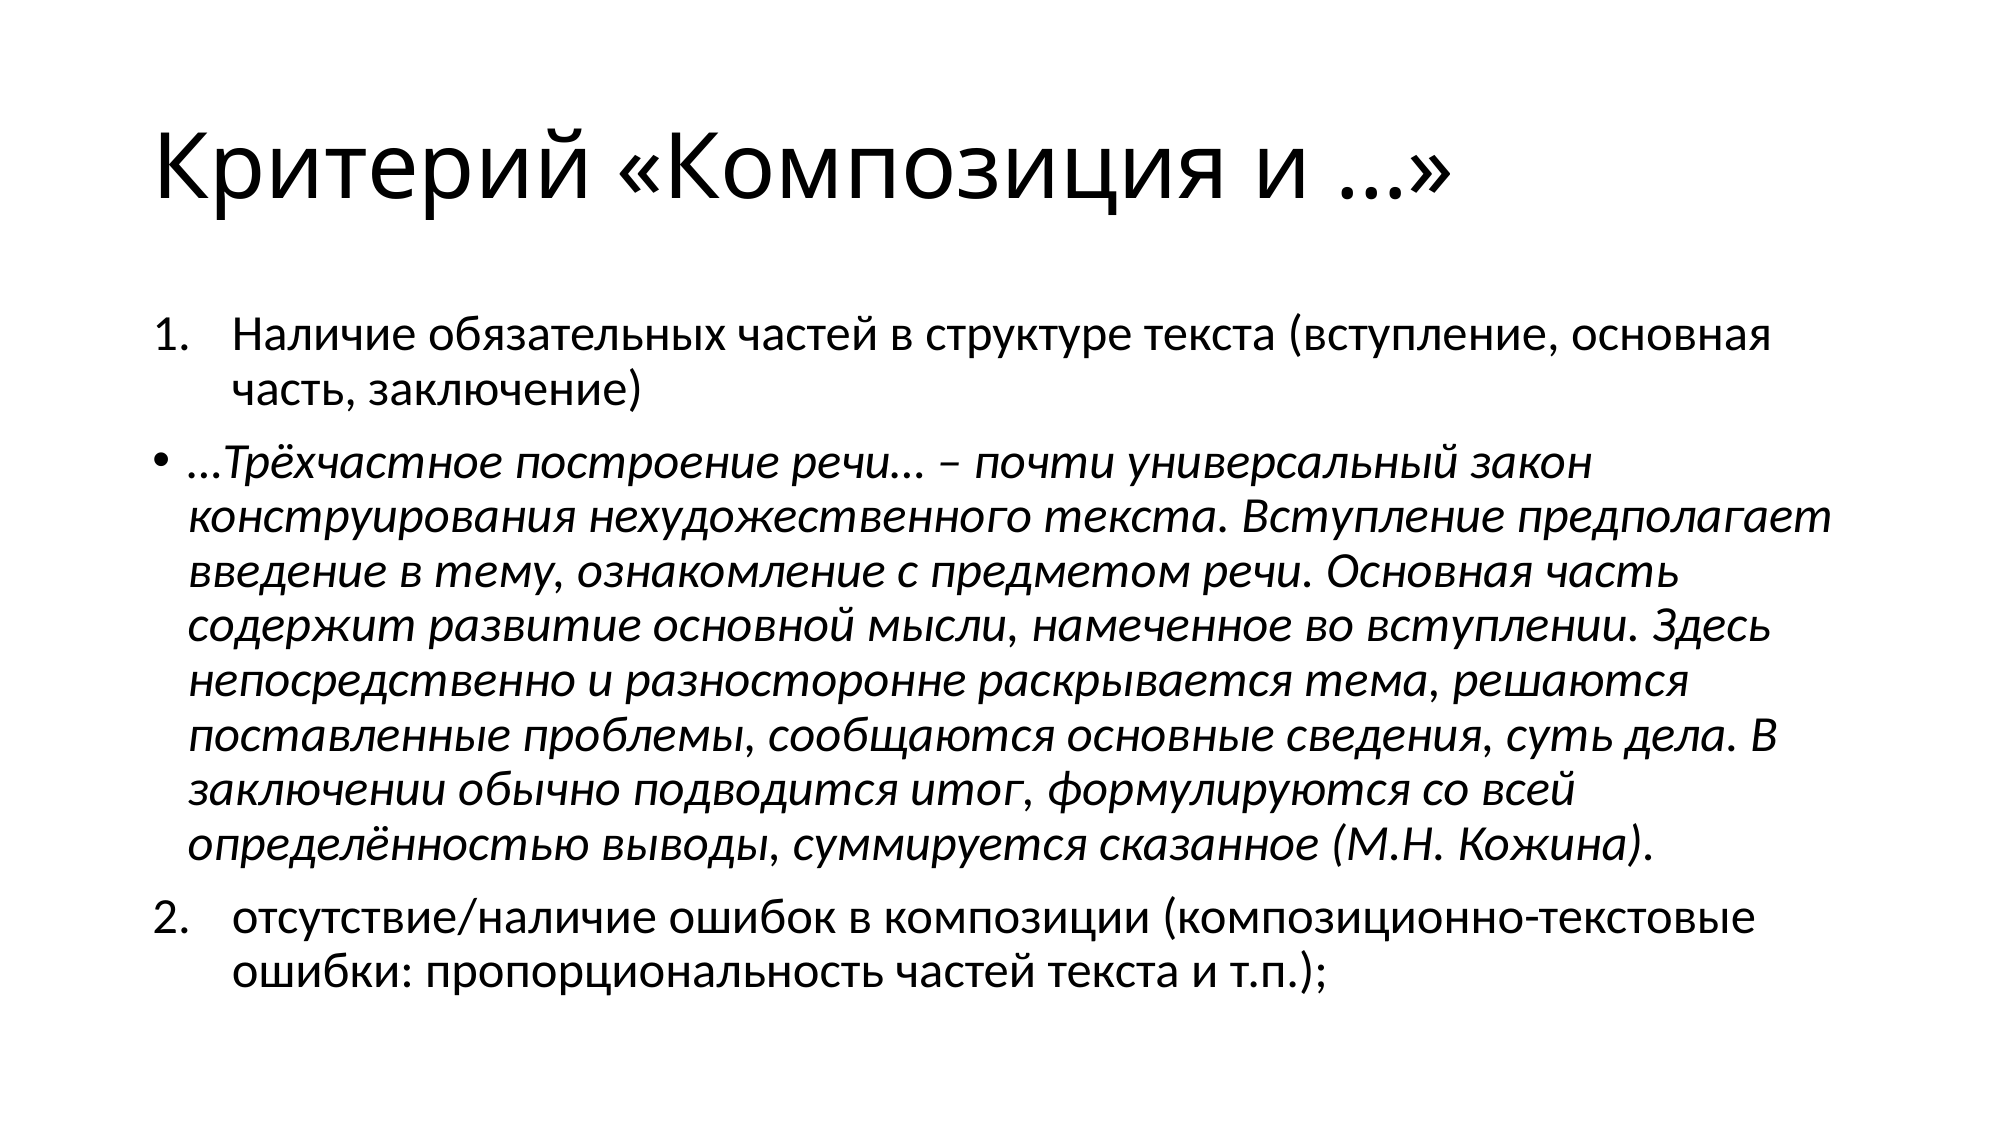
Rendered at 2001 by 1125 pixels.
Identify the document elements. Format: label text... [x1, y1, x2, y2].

title Критерий «Композиция и …» [137, 59, 1863, 278]
list Наличие обязательных частей в структуре текста (вступление, основная часть, заключение) …Трёхчастное построение речи… – почти универсальный закон конструирования нехудожественного текста. Вступление предполагает введение в тему, ознакомление с предметом речи. Основная часть содержит развитие основной мысли, намеченное во вступлении. Здесь непосредственно и разносторонне раскрывается тема, решаются поставленные проблемы, сообщаются основные сведения, суть дела. В заключении обычно подводится итог, формулируются со всей определённостью выводы, суммируется сказанное (М.Н. Кожина). отсутствие/наличие ошибок в композиции (композиционно-текстовые ошибки: пропорциональность частей текста и т.п.); [137, 299, 1863, 1014]
